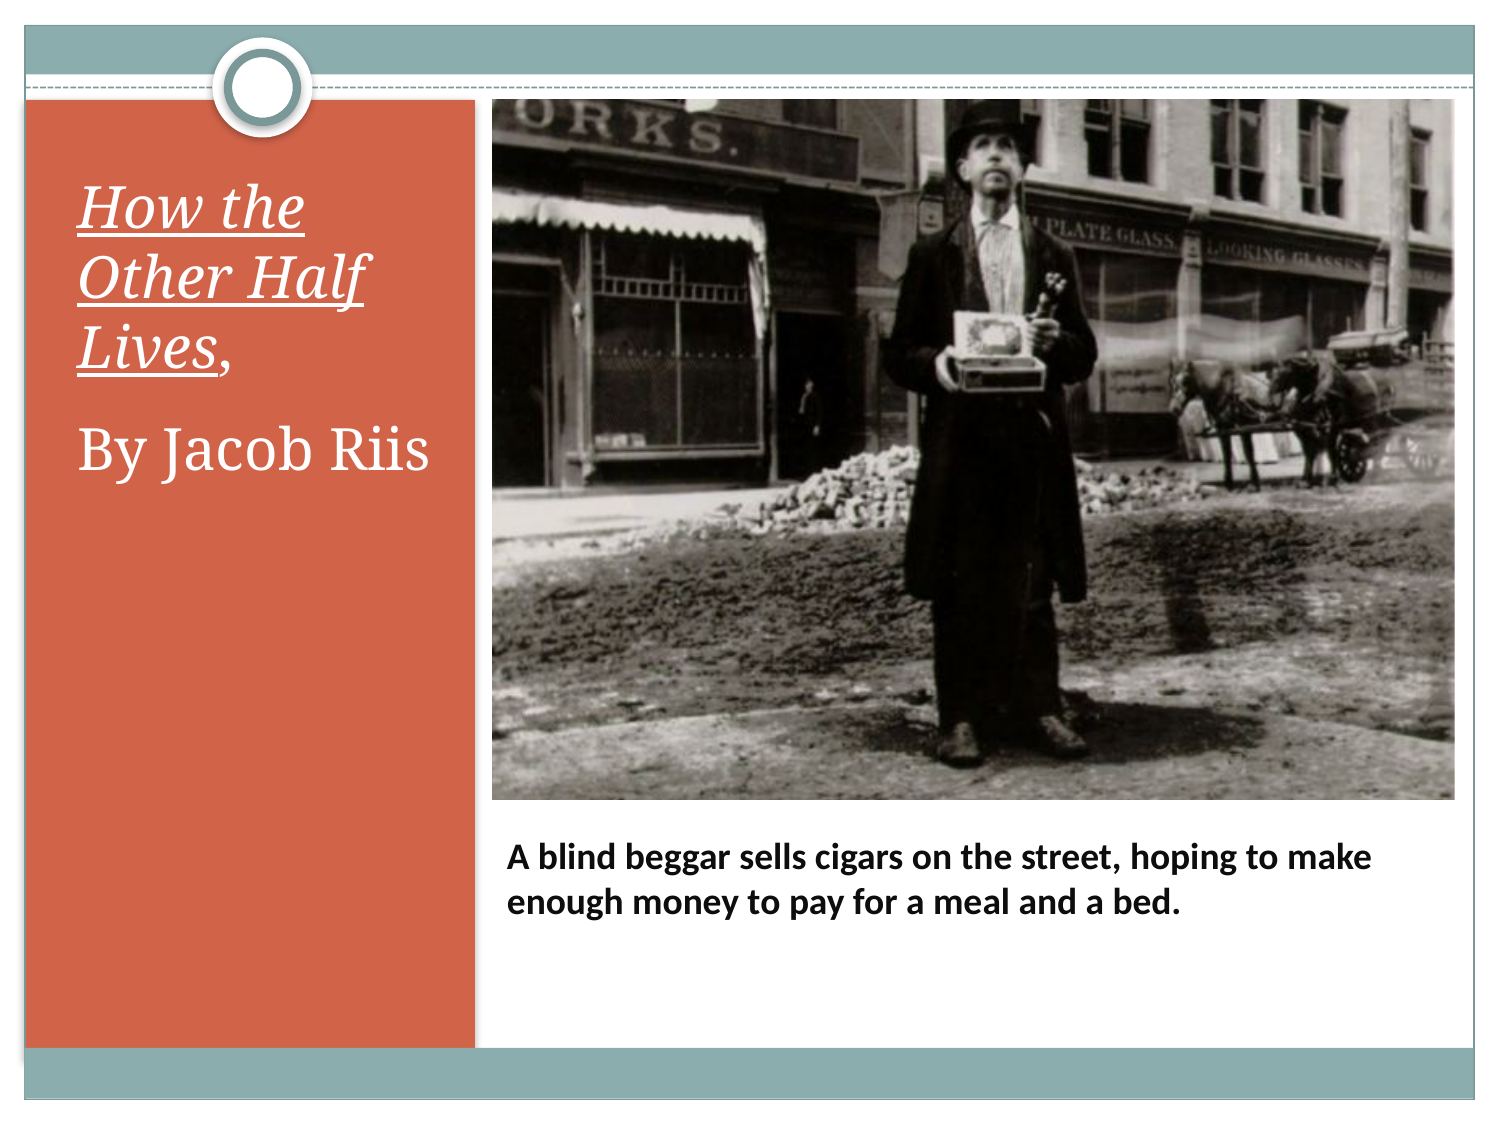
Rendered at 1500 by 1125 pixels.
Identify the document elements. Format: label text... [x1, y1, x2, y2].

list How the Other Half Lives, By Jacob Riis [62, 162, 463, 1025]
picture [491, 99, 1455, 801]
title A blind beggar sells cigars on the street, hoping to make enough money to pay for a meal and a bed. [492, 825, 1455, 1025]
